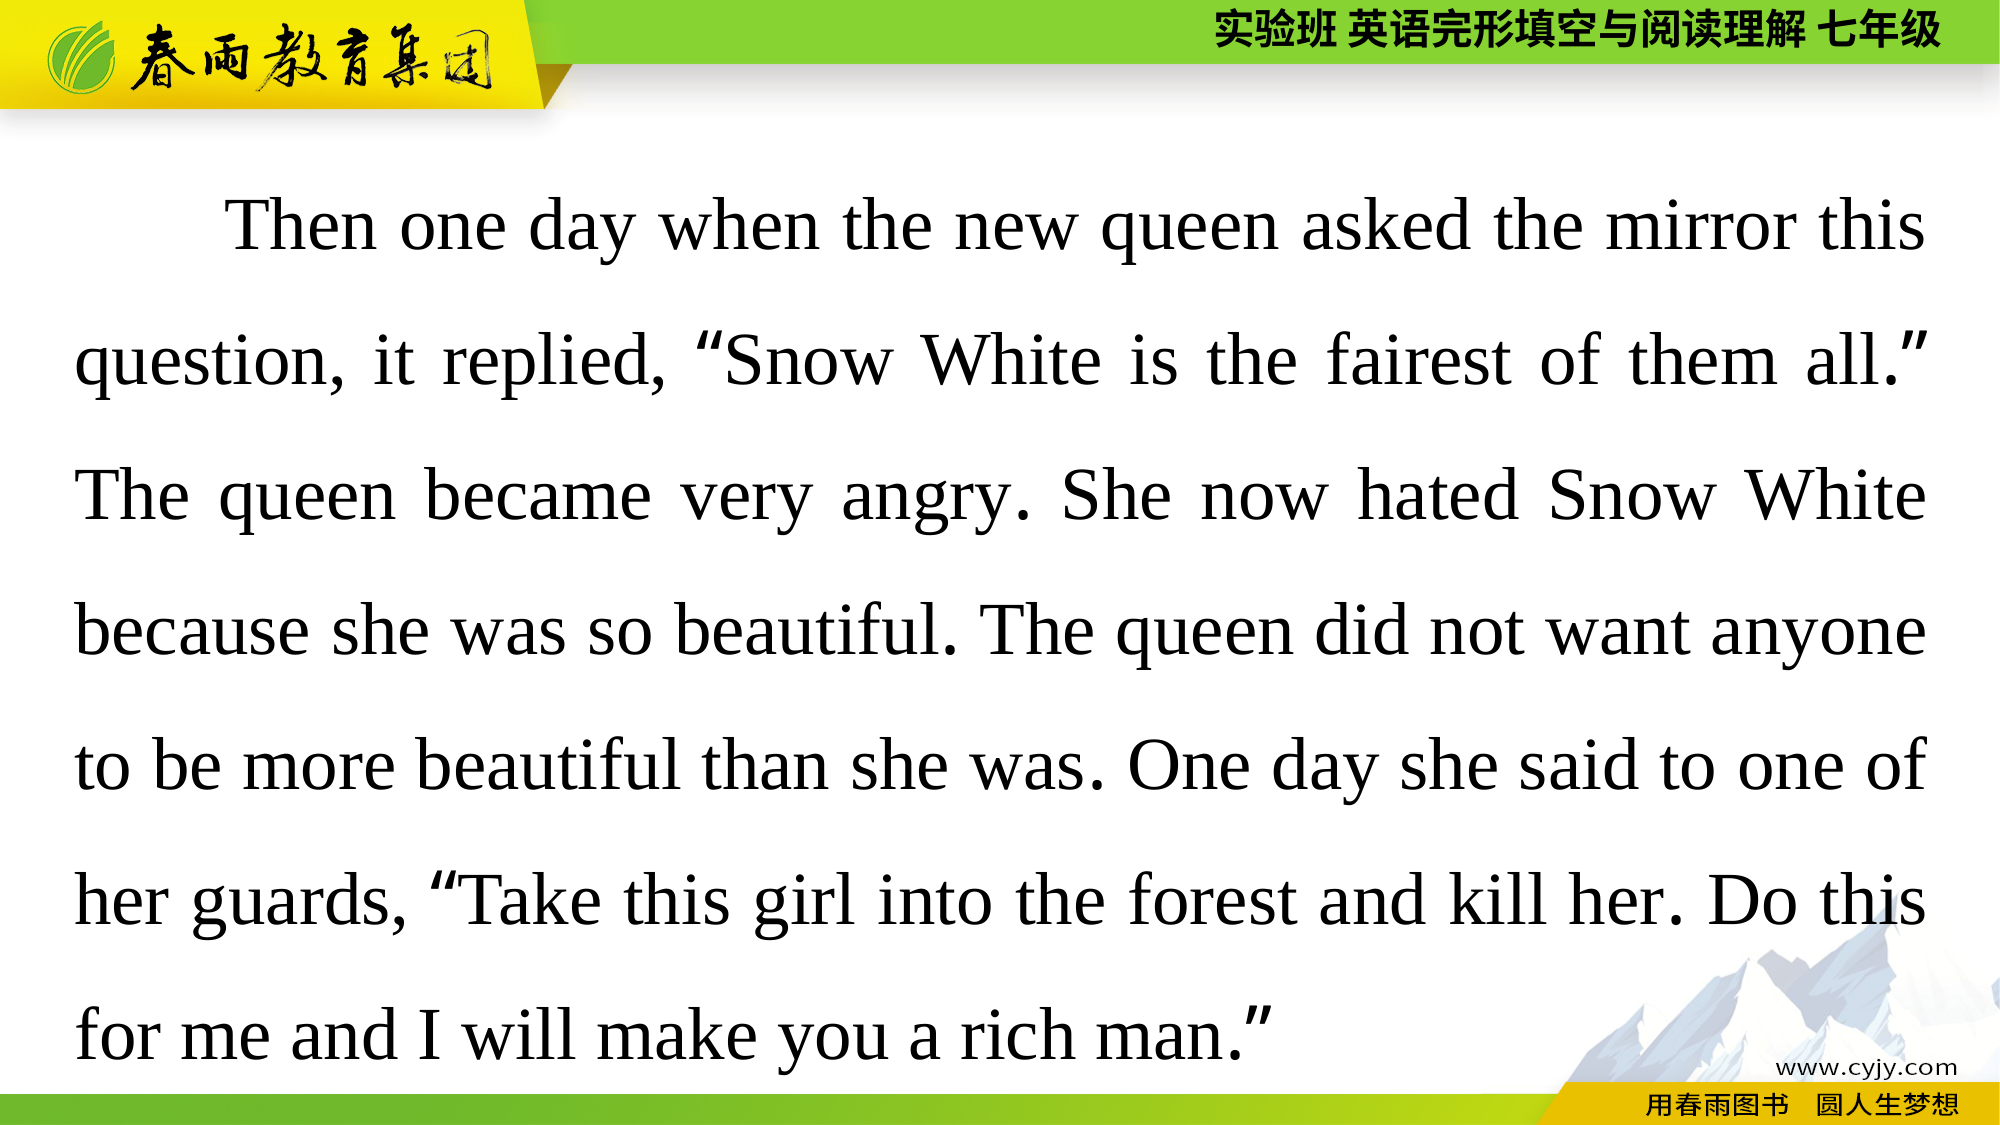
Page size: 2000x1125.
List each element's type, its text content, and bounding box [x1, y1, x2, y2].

picture [0, 0, 2000, 1125]
list Then one day when the new queen asked the mirror this question, it replied, “Snow White is the fairest of them all.” The queen became very angry. She now hated Snow White because she was so beautiful. The queen did not want anyone to be more beautiful than she was. One day she said to one of her guards, “Take this girl into the forest and kill her. Do this for me and I will make you a rich man.” [59, 122, 1944, 1075]
